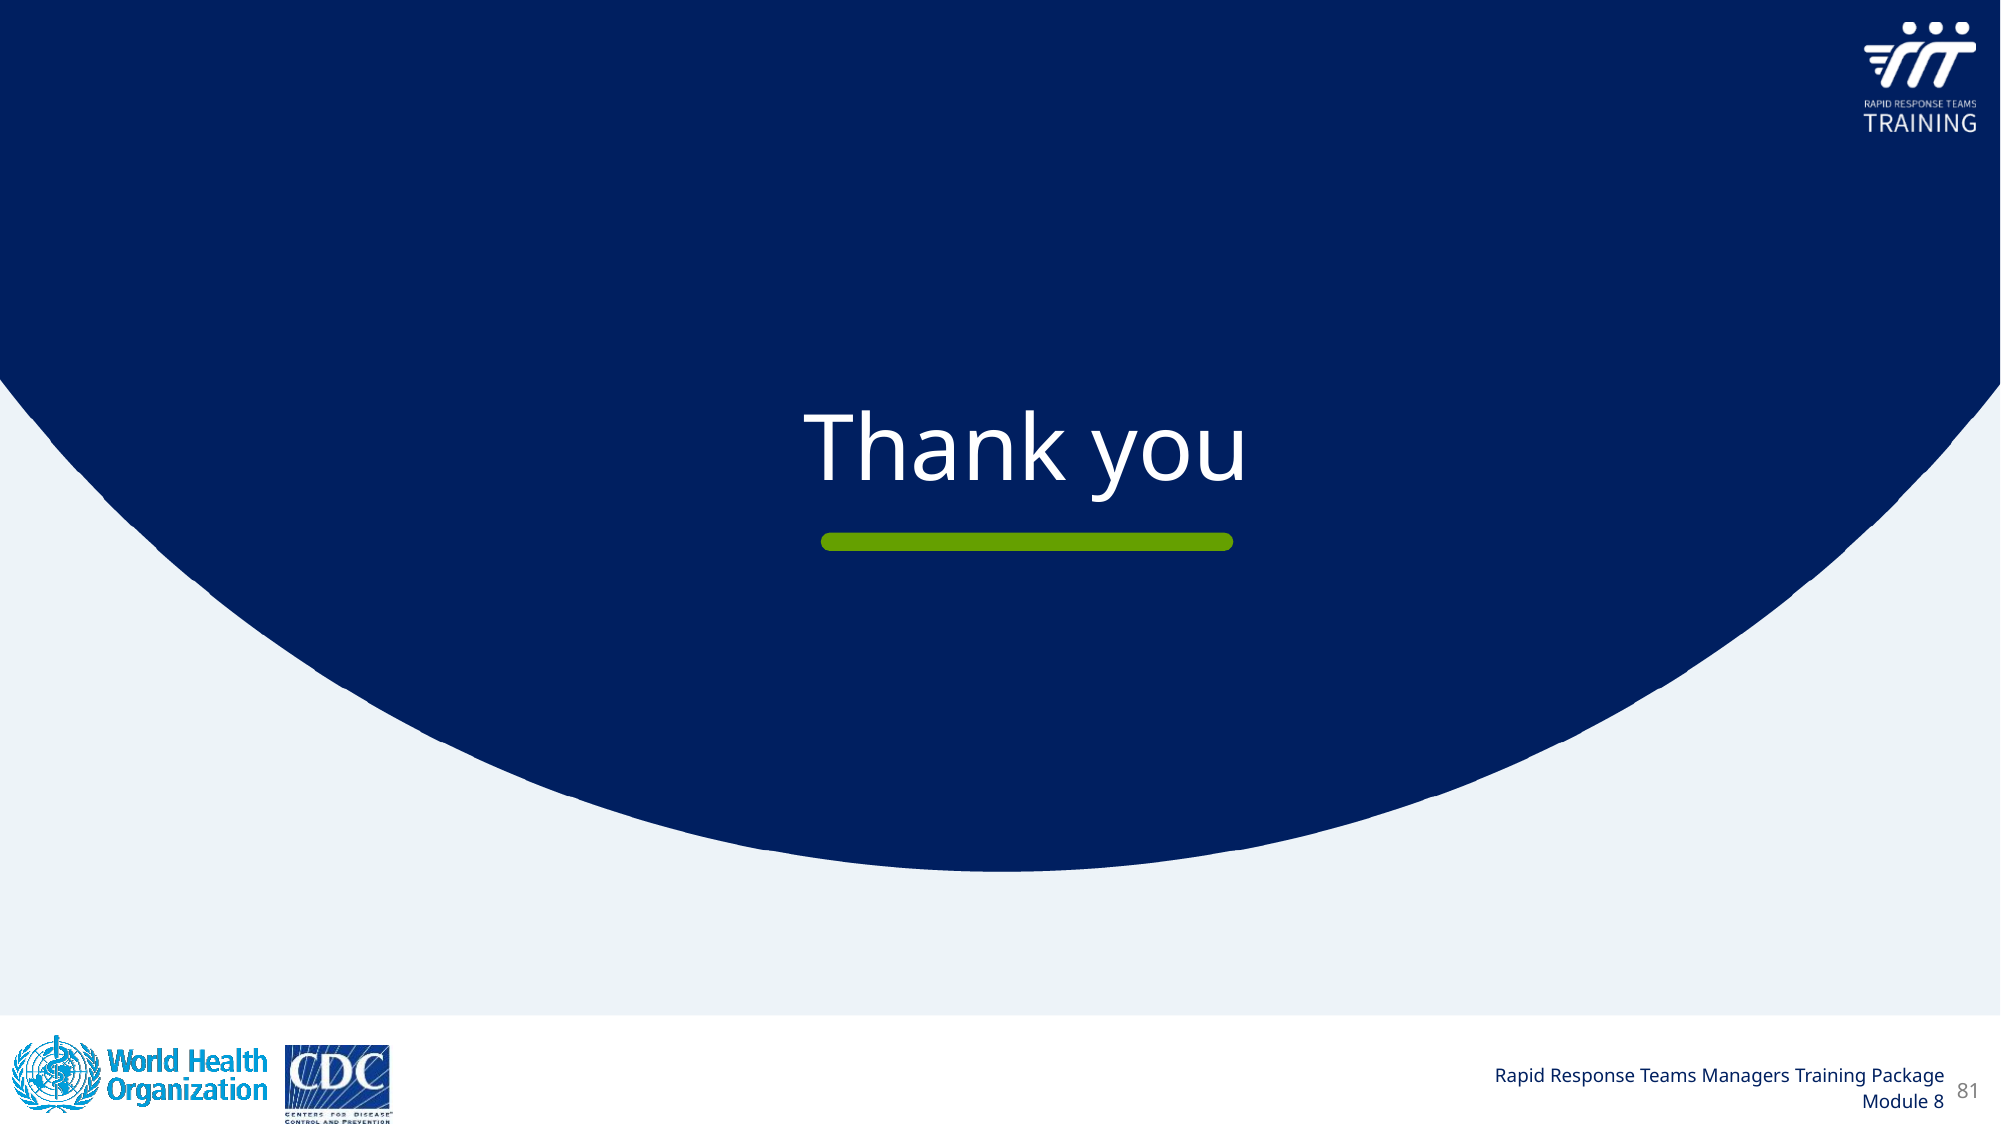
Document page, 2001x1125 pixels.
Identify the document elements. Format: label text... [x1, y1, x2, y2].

picture [36, 1035, 267, 1113]
slide_number 81 [1937, 1070, 2000, 1124]
picture [285, 1045, 393, 1124]
picture [28, 1054, 36, 1077]
picture [12, 1084, 46, 1113]
picture [0, 0, 2001, 904]
picture [12, 1035, 53, 1067]
picture [43, 1088, 54, 1094]
picture [38, 1044, 53, 1052]
picture [46, 1056, 54, 1061]
picture [38, 1092, 54, 1100]
picture [50, 1109, 62, 1113]
picture [34, 1058, 41, 1077]
